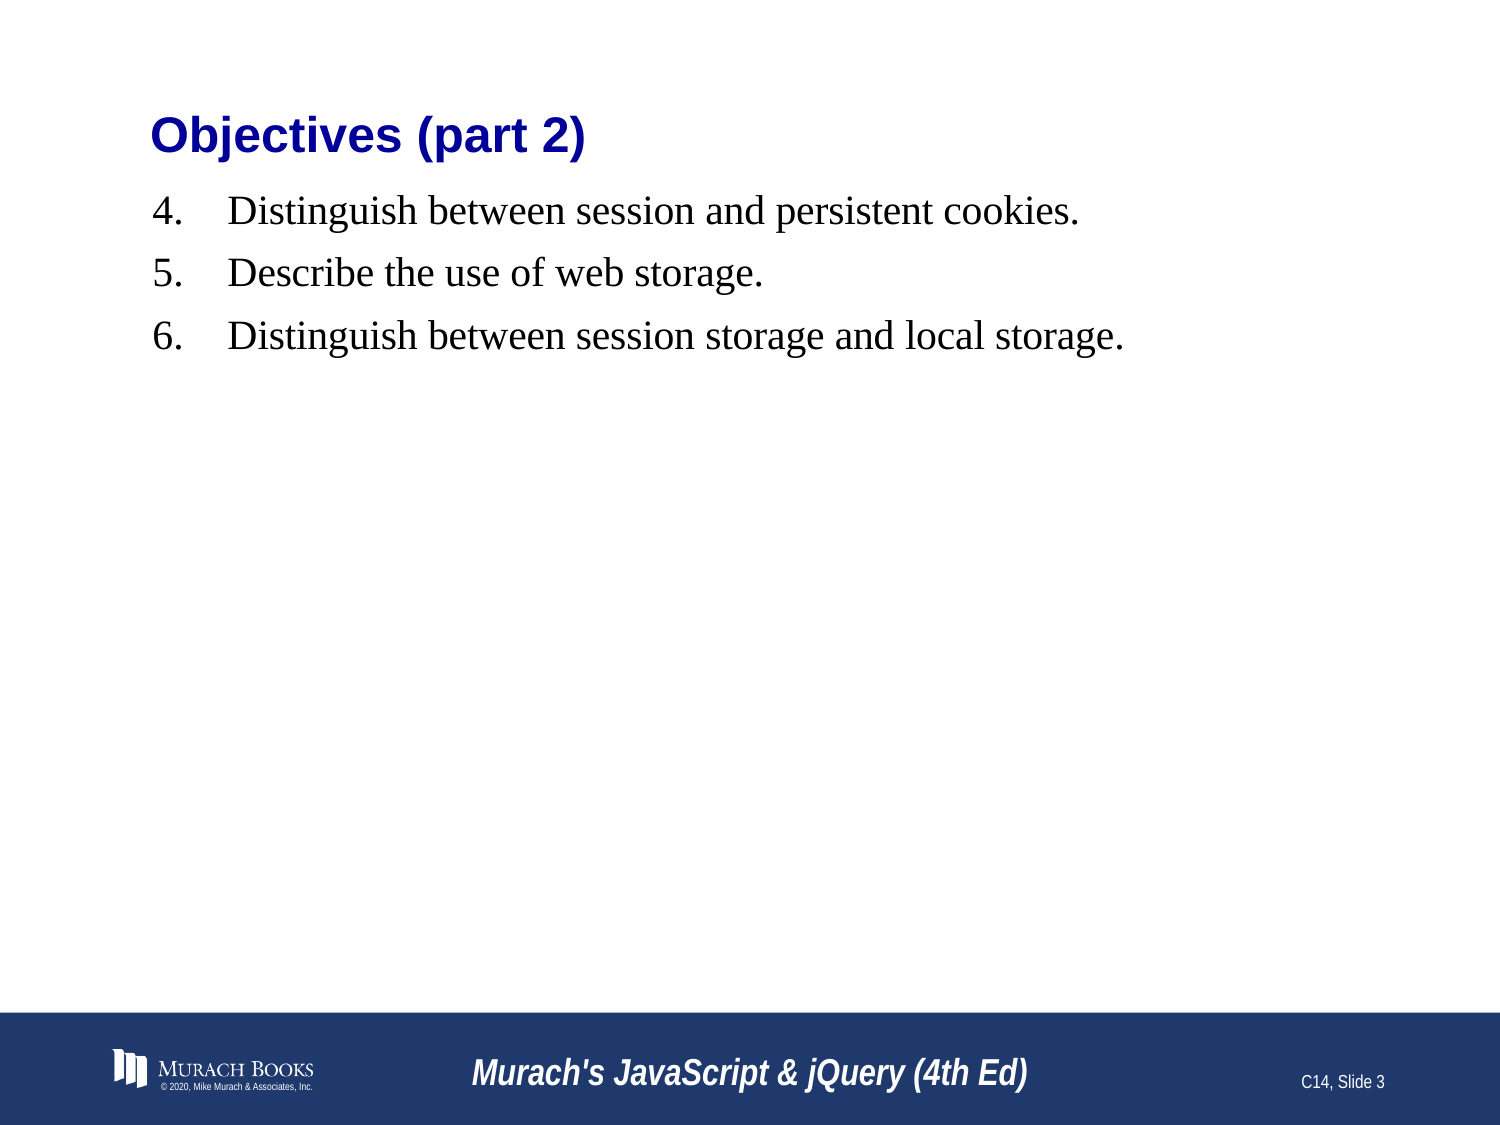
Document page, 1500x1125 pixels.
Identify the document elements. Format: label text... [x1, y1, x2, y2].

slide_number C14, Slide 3 [1087, 1025, 1400, 1100]
title Objectives (part 2) [150, 102, 1350, 164]
list Distinguish between session and persistent cookies. Describe the use of web storage. Distinguish between session storage and local storage. [137, 174, 1350, 975]
slide_number Murach's JavaScript & jQuery (4th Ed) [463, 1025, 1050, 1100]
footer © 2020, Mike Murach & Associates, Inc. [12, 1025, 463, 1100]
